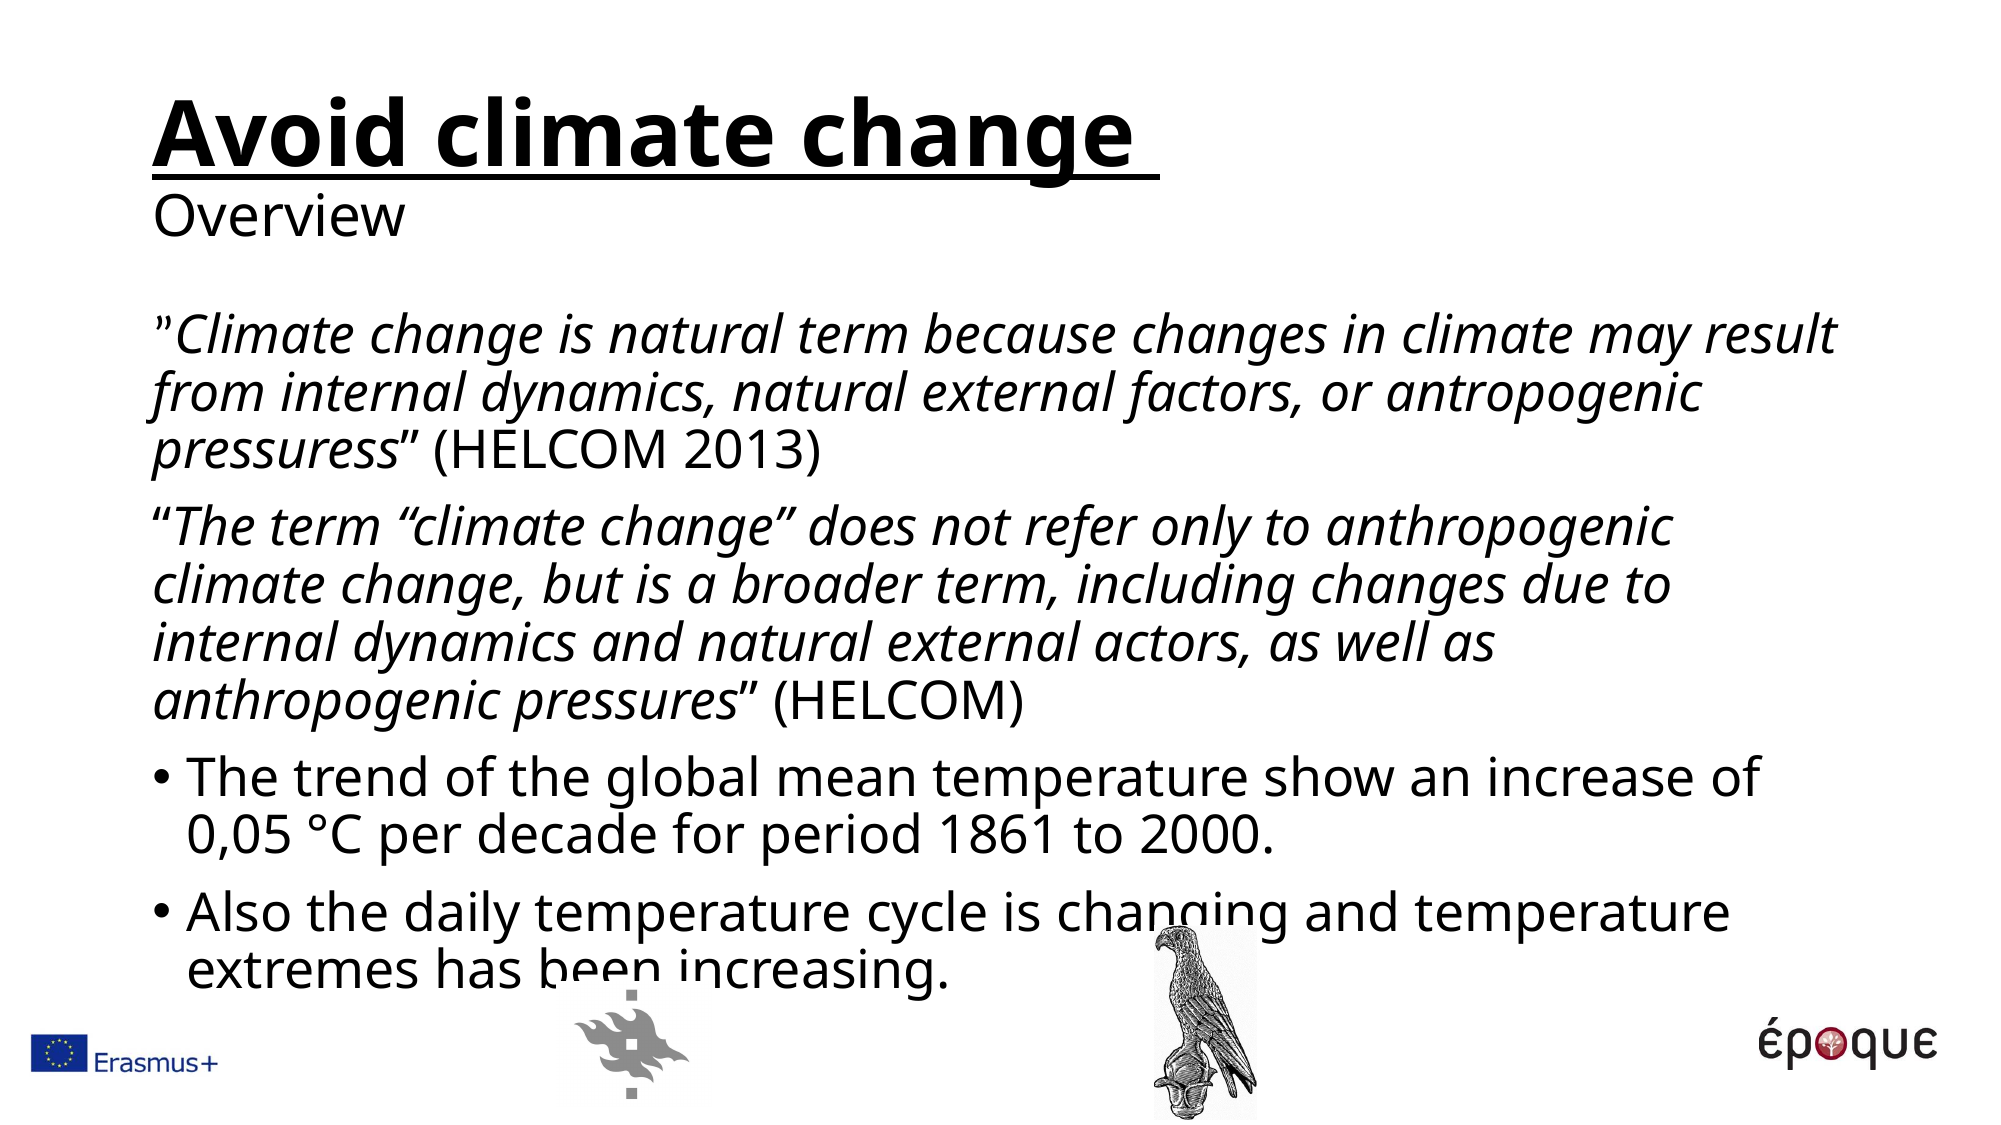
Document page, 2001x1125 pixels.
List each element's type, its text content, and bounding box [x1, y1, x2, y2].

picture [29, 1023, 219, 1083]
picture [1154, 925, 1258, 1120]
picture [556, 981, 712, 1107]
picture [1759, 1017, 1937, 1070]
title Avoid climate change Overview [137, 59, 1863, 278]
list ”Climate change is natural term because changes in climate may result from internal dynamics, natural external factors, or antropogenic pressuress” (HELCOM 2013) “The term “climate change” does not refer only to anthropogenic climate change, but is a broader term, including changes due to internal dynamics and natural external actors, as well as anthropogenic pressures” (HELCOM) The trend of the global mean temperature show an increase of 0,05 °C per decade for period 1861 to 2000. Also the daily temperature cycle is changing and temperature extremes has been increasing. [137, 299, 1863, 1014]
